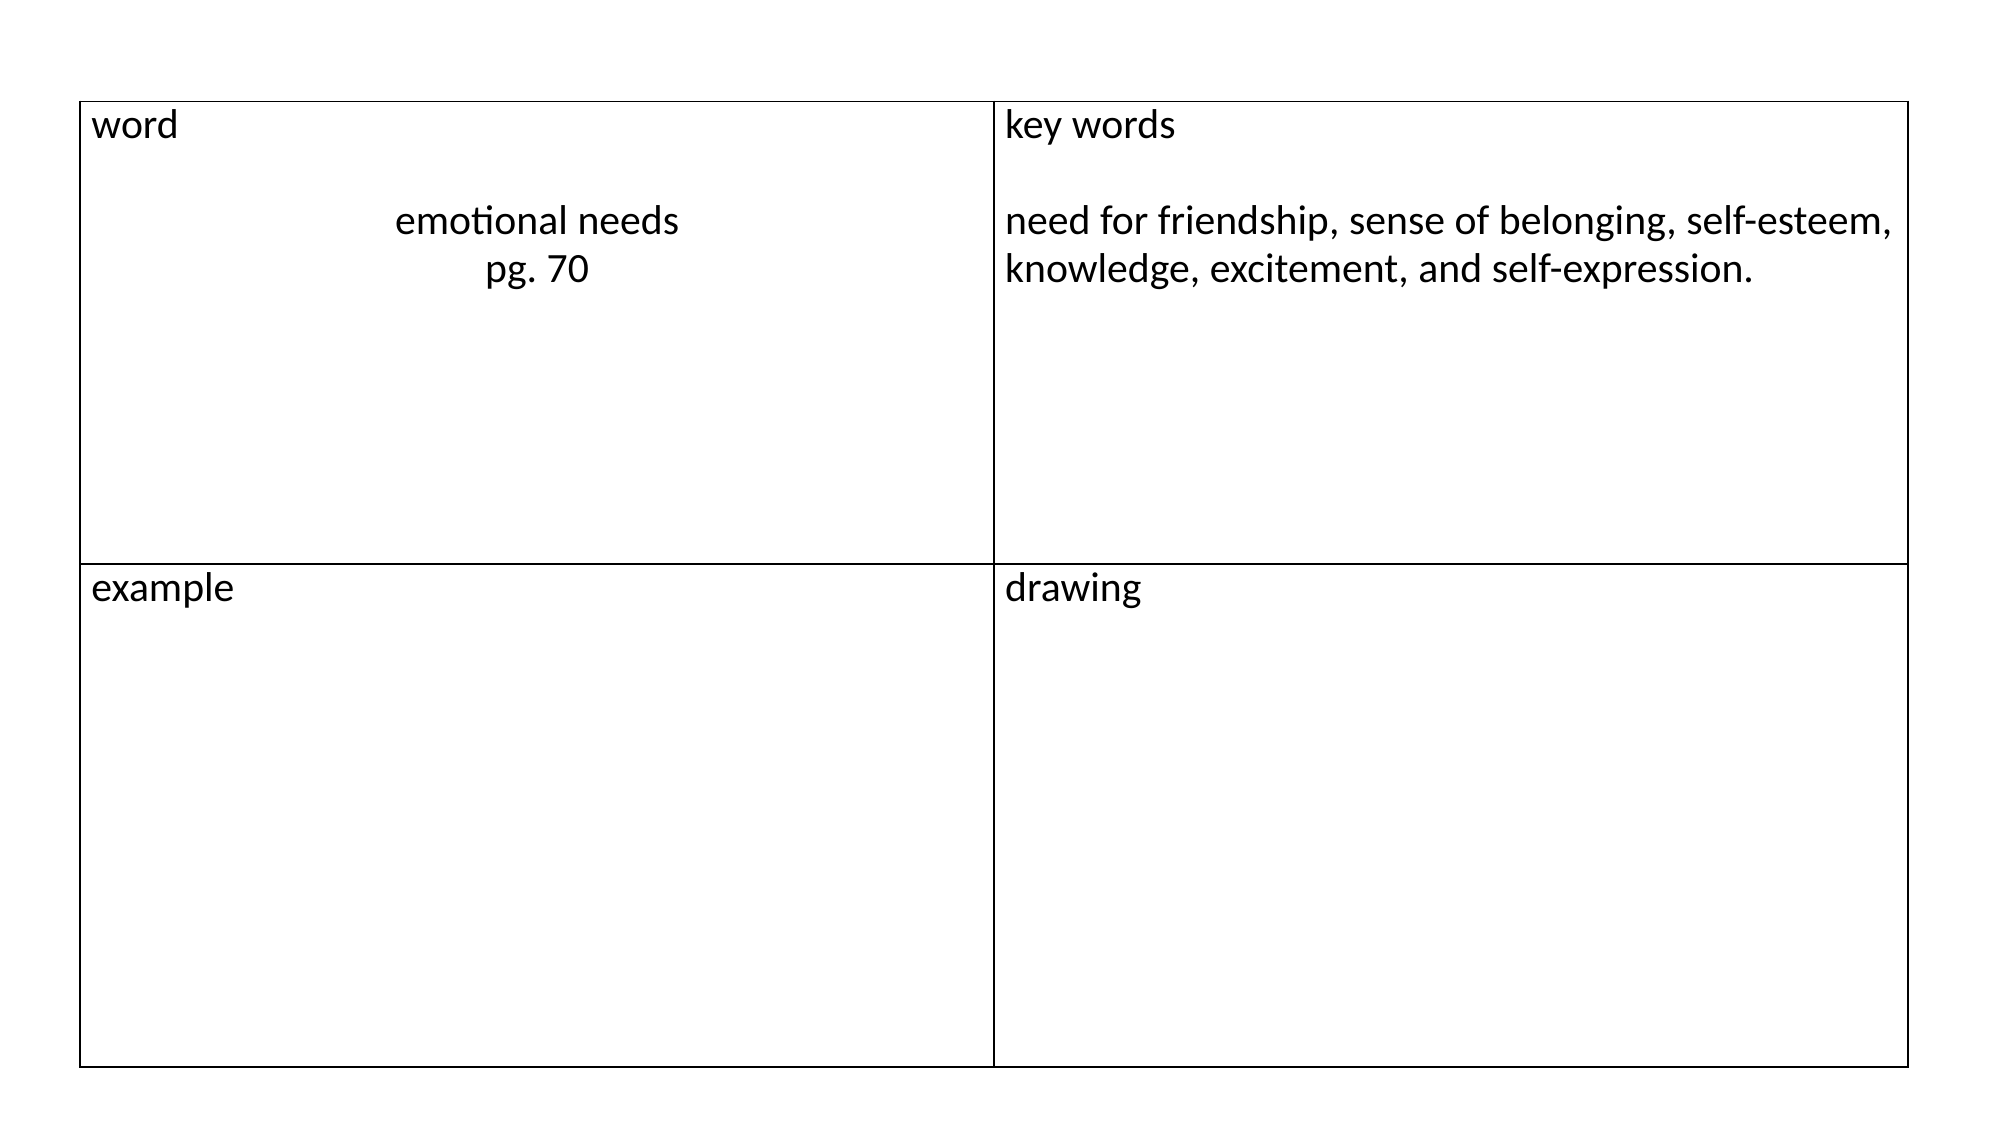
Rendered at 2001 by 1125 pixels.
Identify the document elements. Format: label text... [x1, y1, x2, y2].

table_cell example [81, 565, 993, 1066]
table_header key words need for friendship, sense of belonging, self-esteem, knowledge, excitement, and self-expression. [995, 102, 1907, 563]
table_cell drawing [995, 565, 1907, 1066]
table_header word emotional needs pg. 70 [81, 102, 993, 563]
